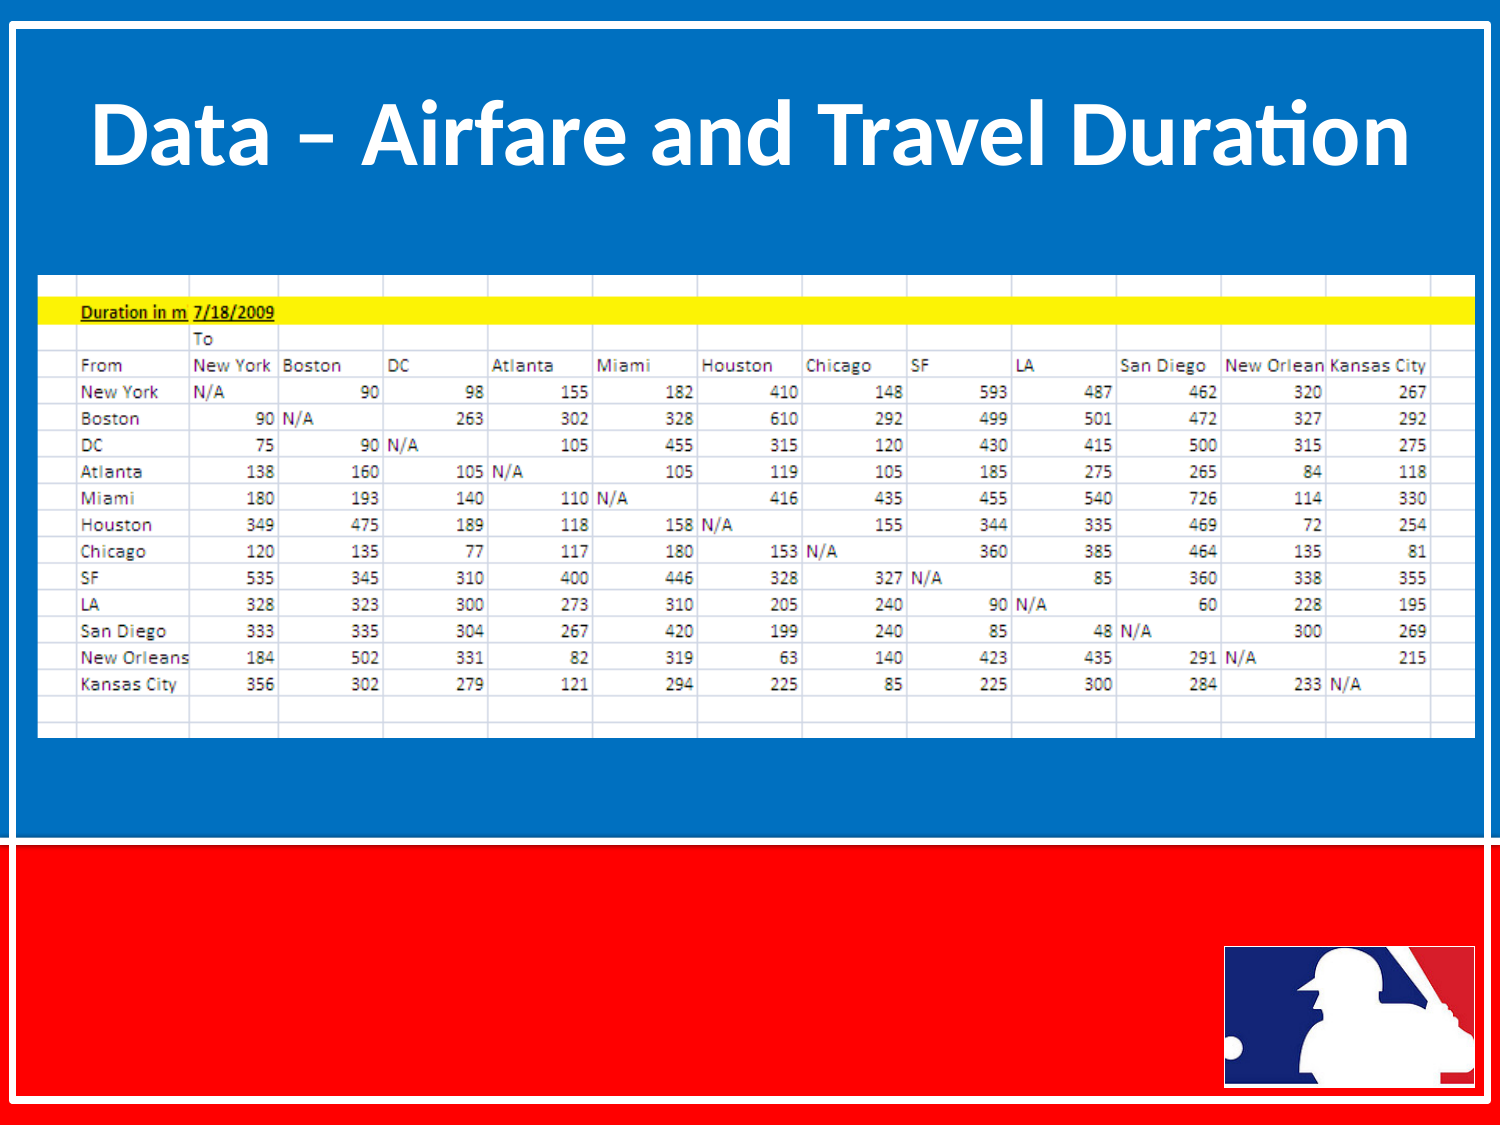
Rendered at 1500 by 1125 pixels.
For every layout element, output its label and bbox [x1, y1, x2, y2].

text_box [9, 21, 1491, 1104]
picture [37, 274, 1475, 738]
